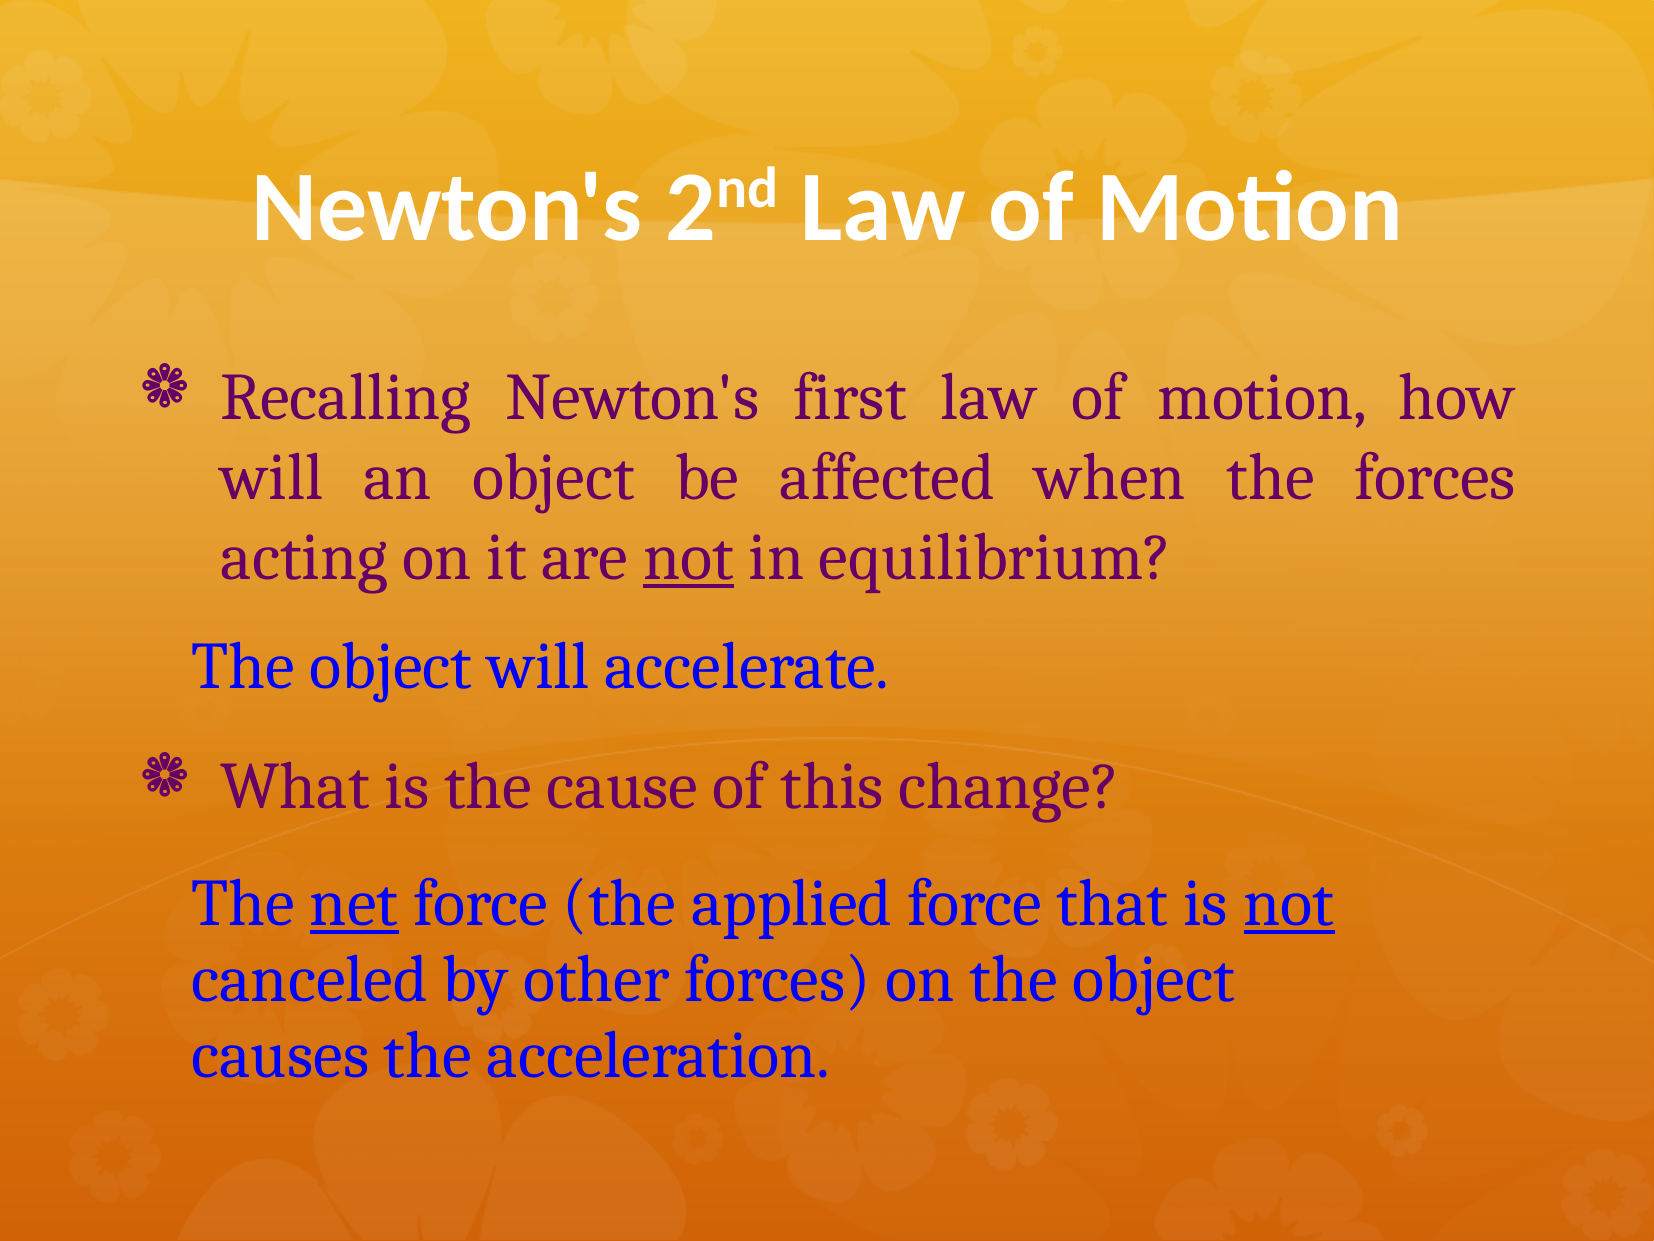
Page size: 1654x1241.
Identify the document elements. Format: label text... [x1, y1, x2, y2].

text_box The net force (the applied force that is not canceled by other forces) on the object causes the acceleration. [176, 857, 1427, 1176]
text_box The object will accelerate. [176, 620, 1227, 711]
list Recalling Newton's first law of motion, how will an object be affected when the forces acting on it are not in equilibrium? What is the cause of this change? [121, 344, 1534, 1066]
picture [0, 0, 1654, 1240]
title Newton's 2nd Law of Motion [121, 94, 1534, 319]
